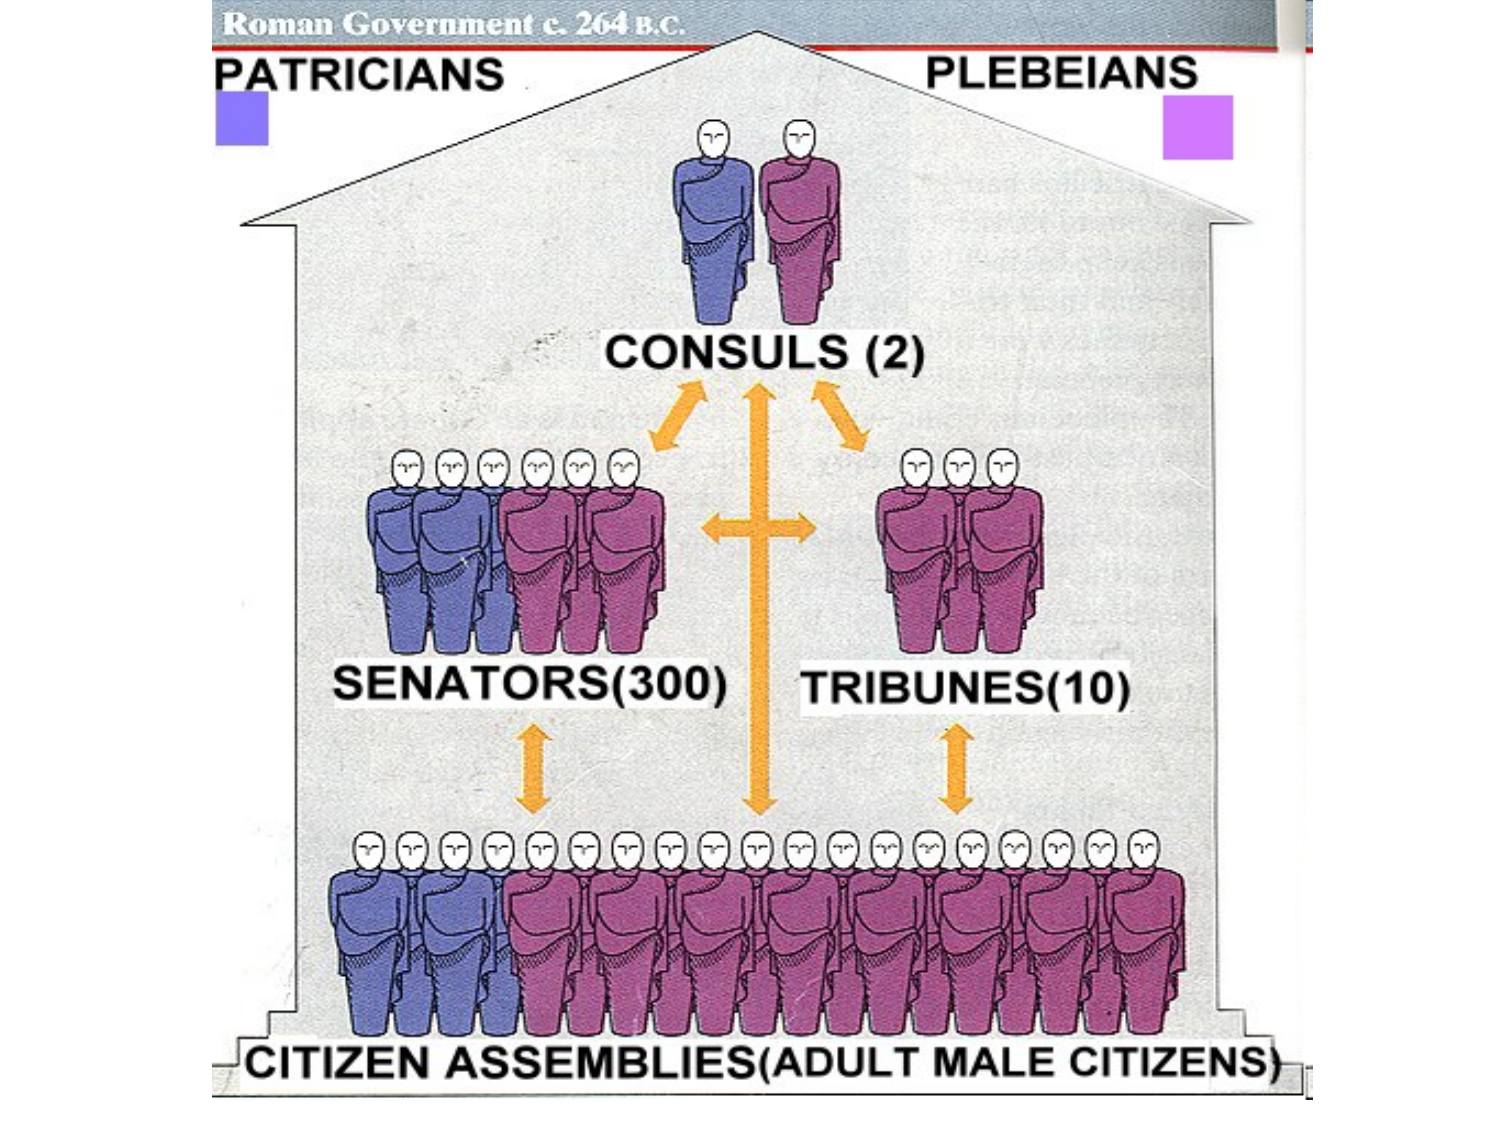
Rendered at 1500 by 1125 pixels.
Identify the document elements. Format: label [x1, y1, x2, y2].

picture [212, 0, 1313, 1101]
